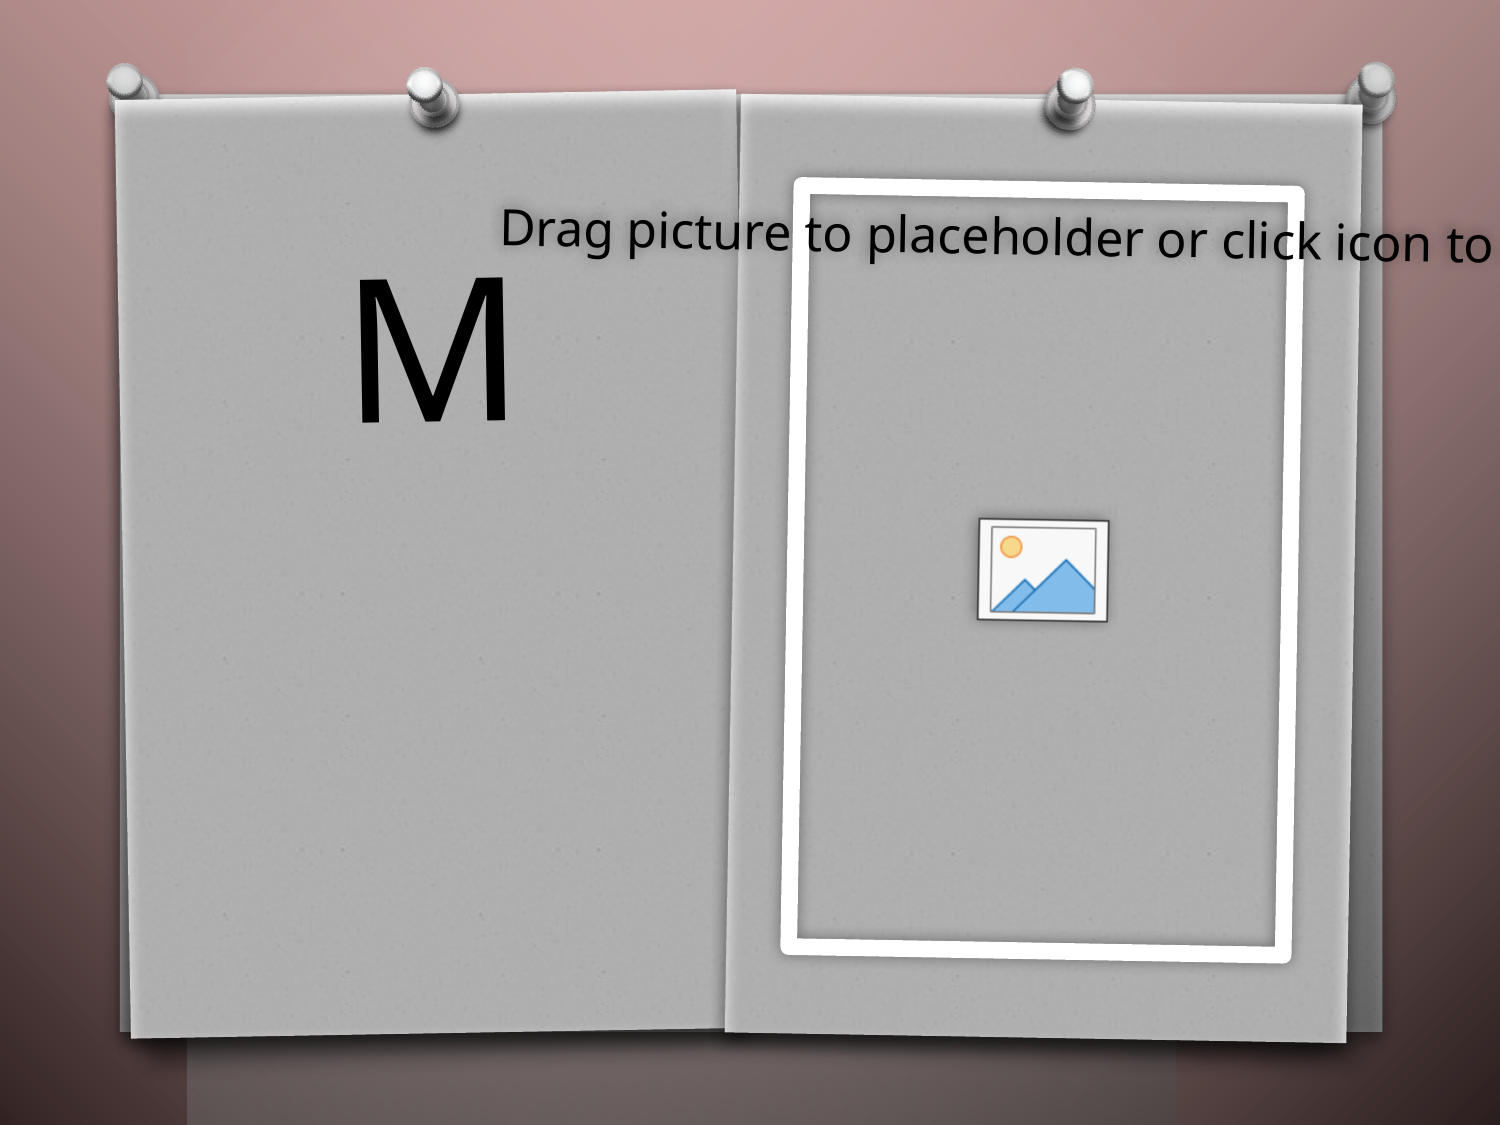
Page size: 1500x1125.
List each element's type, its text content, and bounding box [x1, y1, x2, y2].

title M [179, 222, 687, 475]
picture [803, 197, 1282, 943]
picture [1016, 41, 1138, 162]
picture [375, 33, 497, 157]
